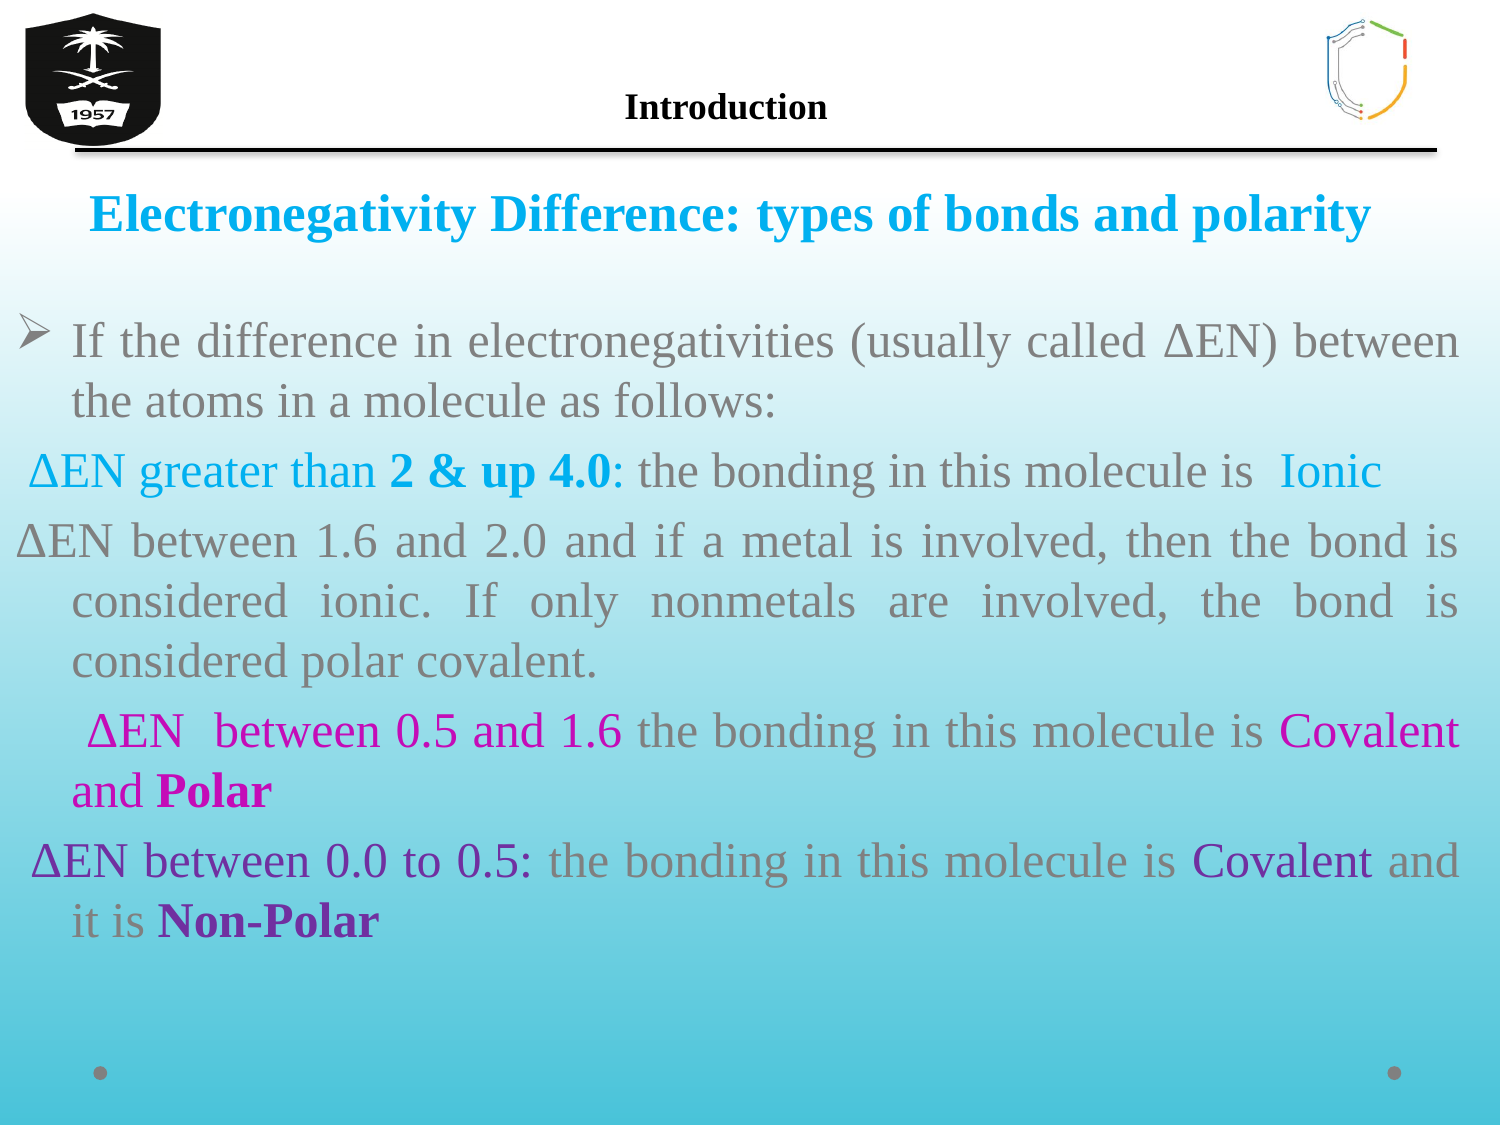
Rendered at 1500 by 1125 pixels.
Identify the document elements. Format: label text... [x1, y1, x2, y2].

list If the difference in electronegativities (usually called ΔEN) between the atoms in a molecule as follows: ΔEN greater than 2 & up 4.0: the bonding in this molecule is Ionic ΔEN between 1.6 and 2.0 and if a metal is involved, then the bond is considered ionic. If only nonmetals are involved, the bond is considered polar covalent. ΔEN between 0.5 and 1.6 the bonding in this molecule is Covalent and Polar ΔEN between 0.0 to 0.5: the bonding in this molecule is Covalent and it is Non-Polar [0, 299, 1475, 775]
picture [1308, 12, 1426, 137]
title Electronegativity Difference: types of bonds and polarity [0, 125, 1463, 250]
text_box Introduction [609, 74, 852, 135]
picture [24, 12, 163, 151]
